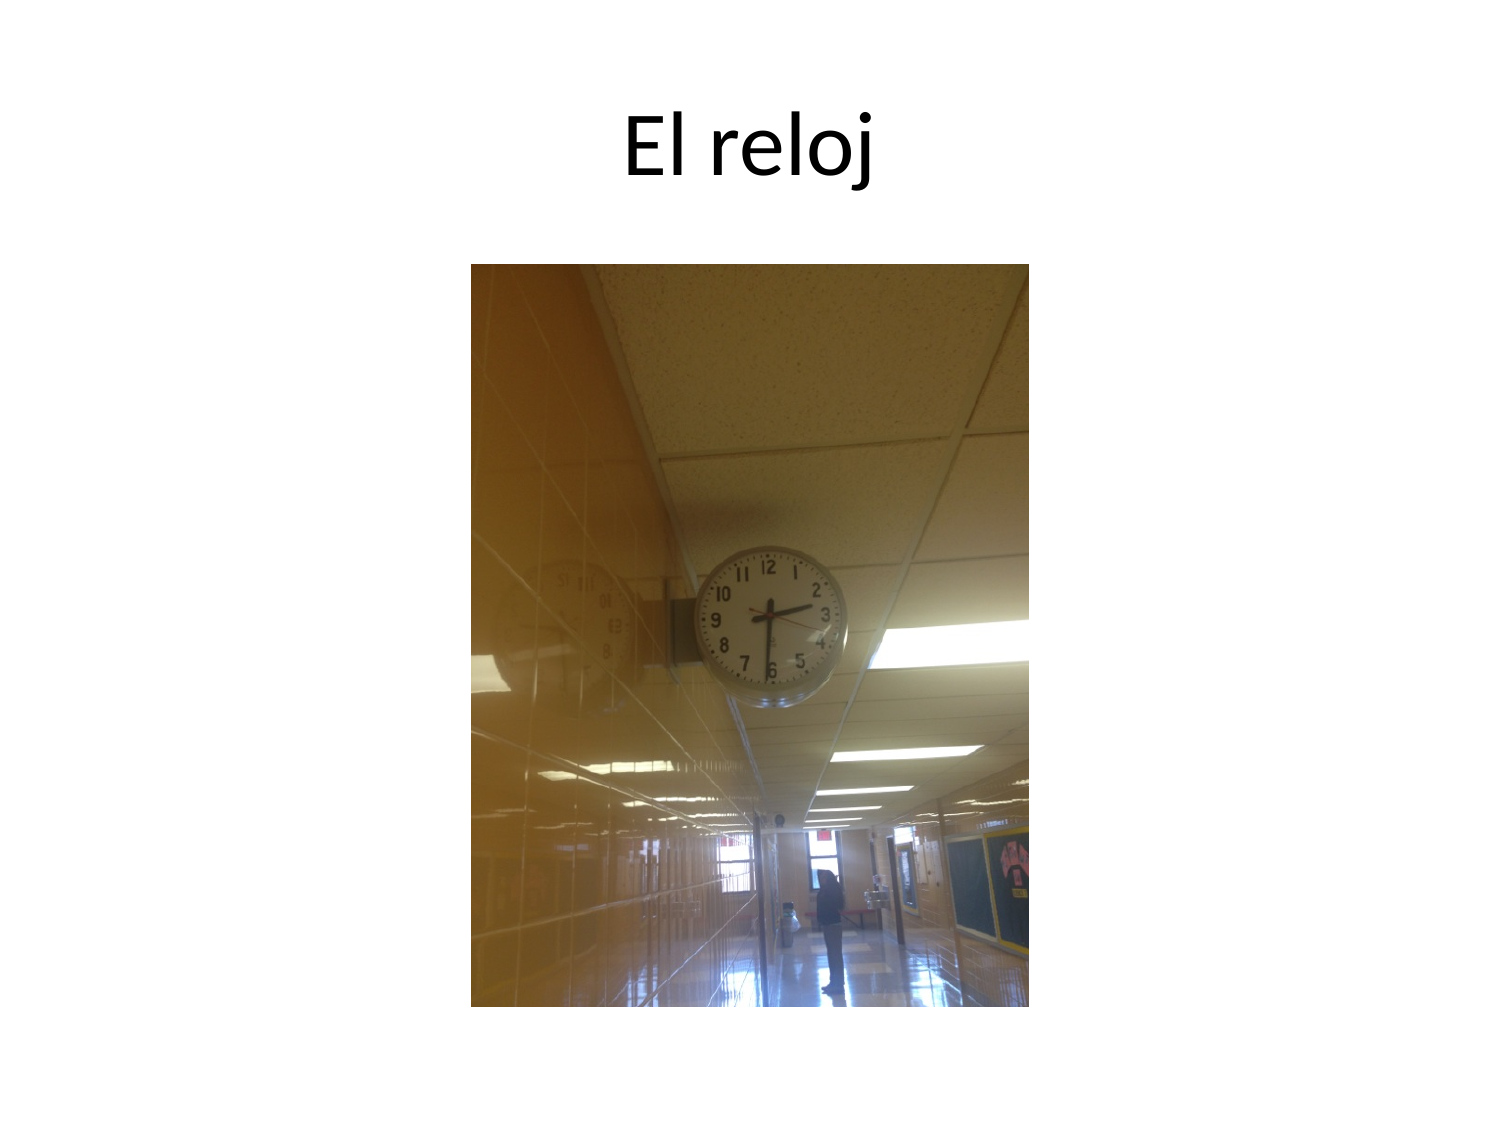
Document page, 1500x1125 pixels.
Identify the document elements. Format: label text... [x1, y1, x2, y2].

title El reloj [75, 45, 1425, 233]
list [74, 264, 1426, 1008]
